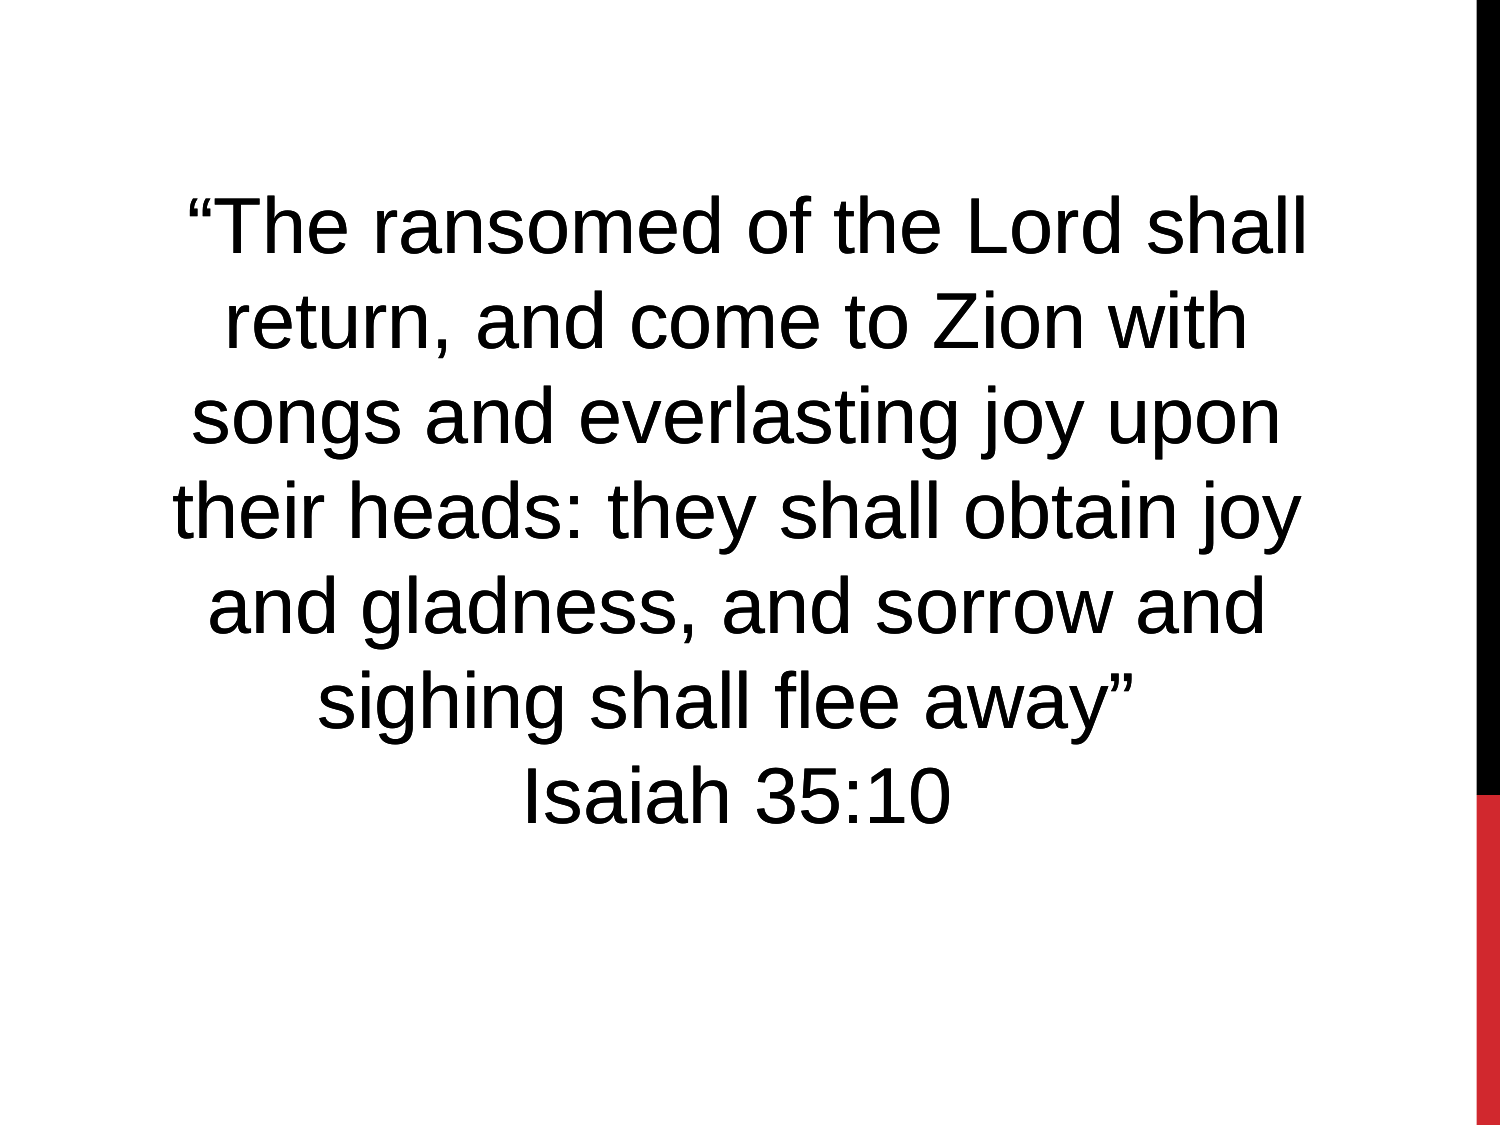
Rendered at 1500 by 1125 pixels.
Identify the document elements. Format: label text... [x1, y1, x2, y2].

text_box “The ransomed of the Lord shall return, and come to Zion with songs and everlasting joy upon their heads: they shall obtain joy and gladness, and sorrow and sighing shall flee away” Isaiah 35:10 [112, 167, 1363, 943]
